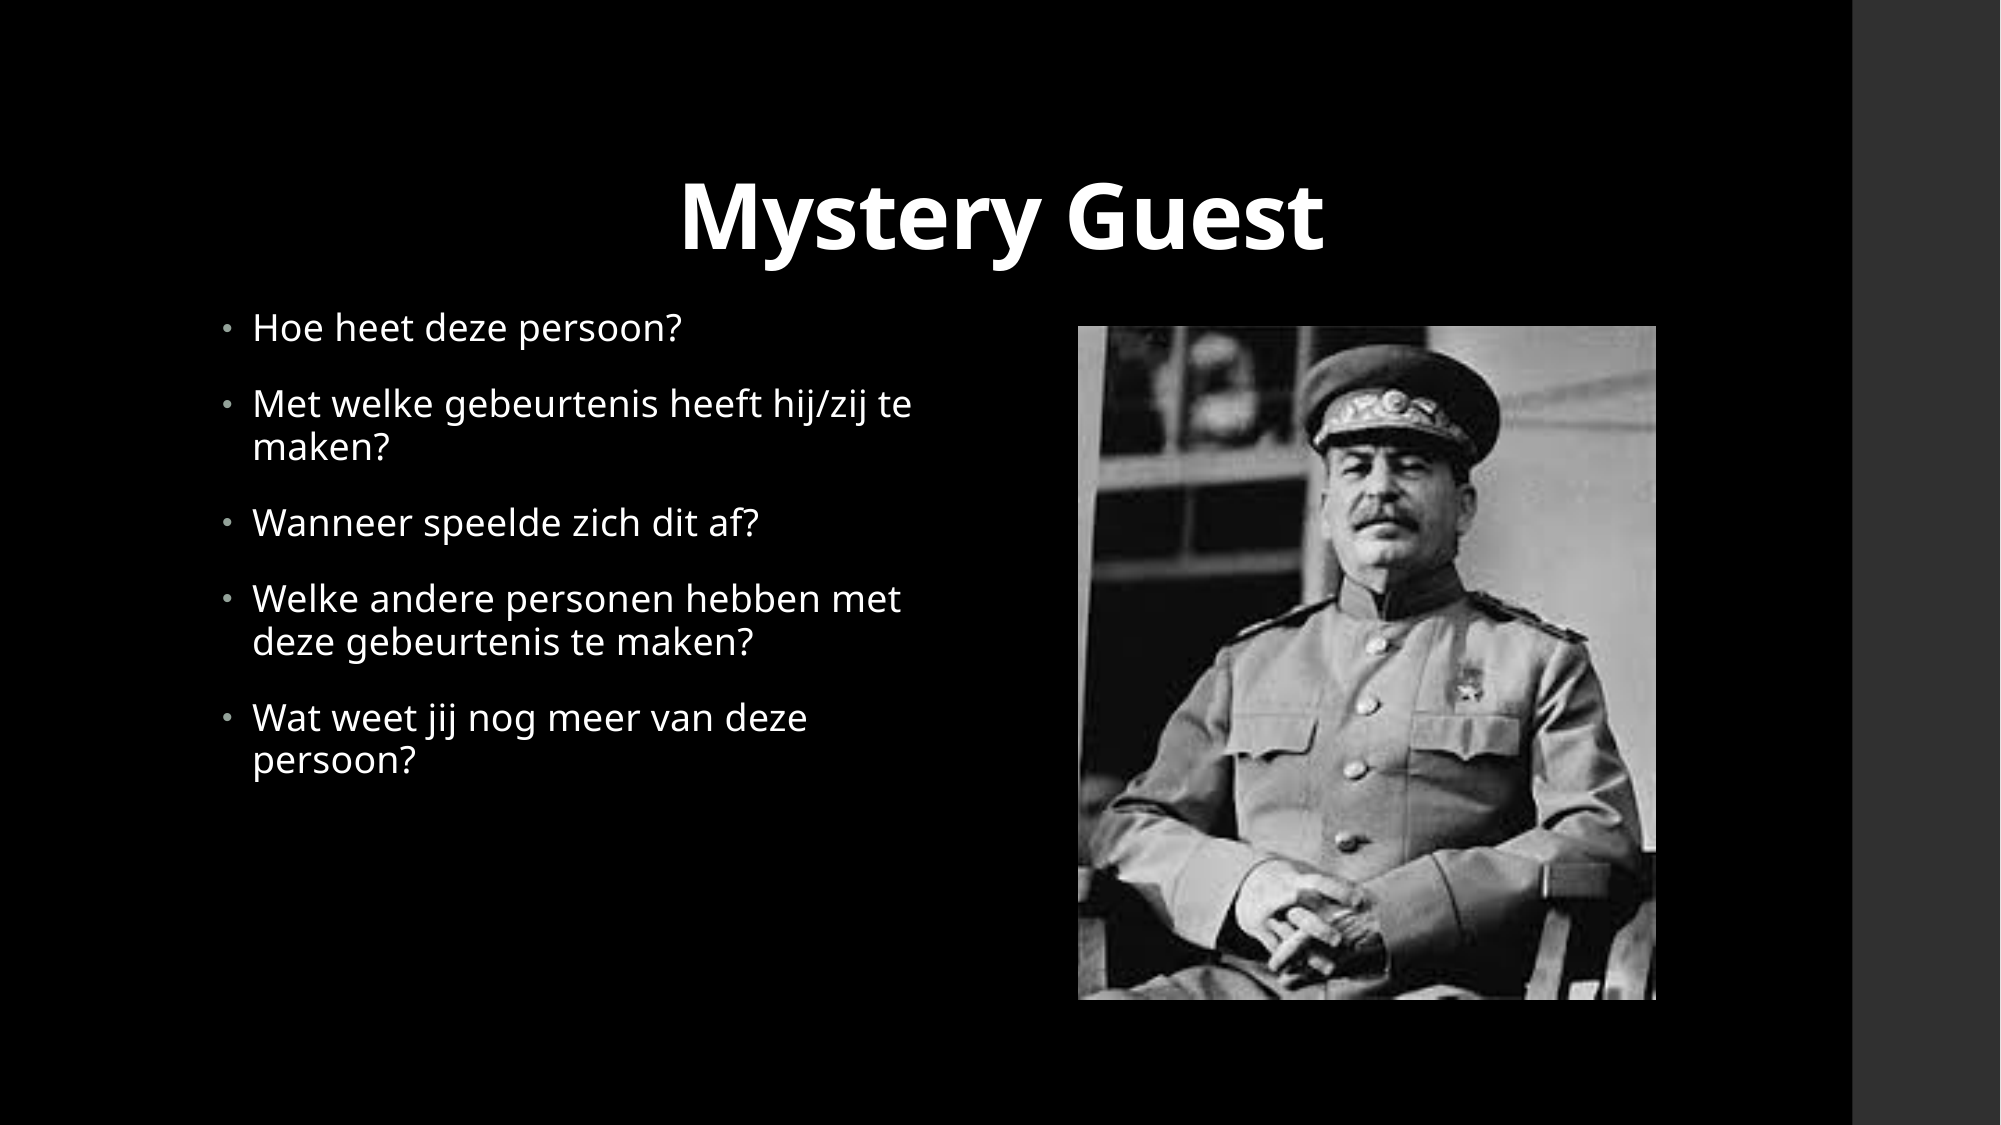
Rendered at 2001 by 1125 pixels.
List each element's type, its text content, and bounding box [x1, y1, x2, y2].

list Hoe heet deze persoon? Met welke gebeurtenis heeft hij/zij te maken? Wanneer speelde zich dit af? Welke andere personen hebben met deze gebeurtenis te maken? Wat weet jij nog meer van deze persoon? [206, 299, 942, 1014]
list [1078, 326, 1656, 1001]
title Mystery Guest [206, 60, 1797, 278]
